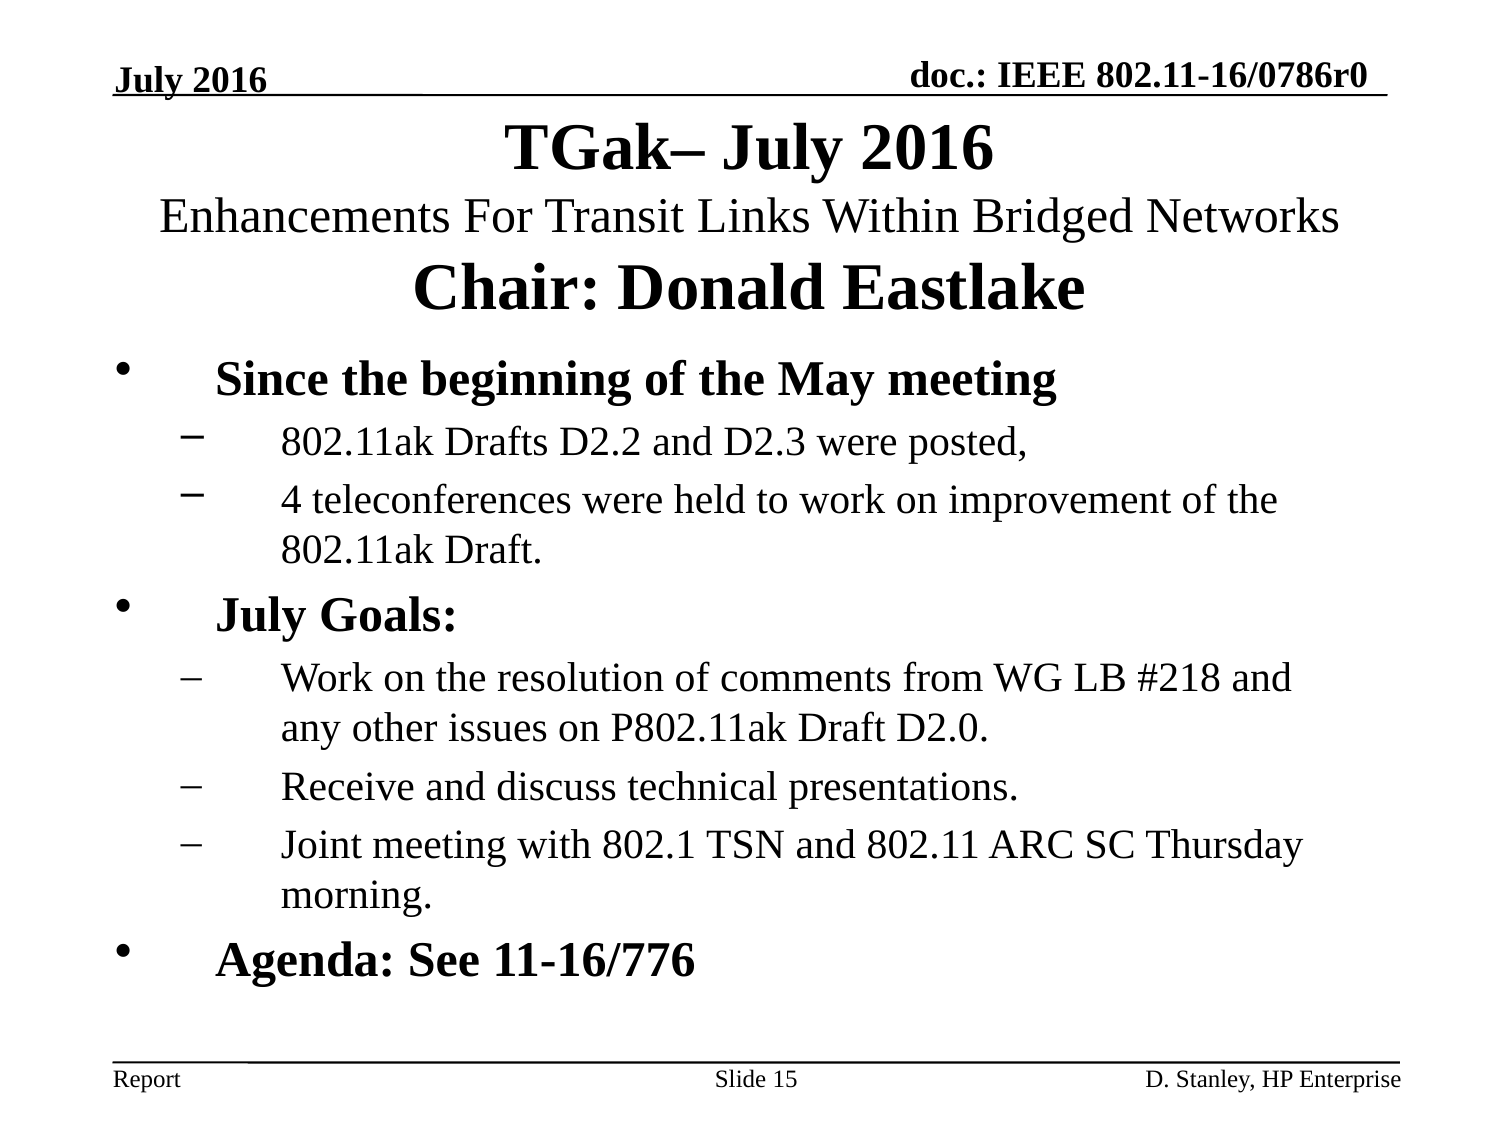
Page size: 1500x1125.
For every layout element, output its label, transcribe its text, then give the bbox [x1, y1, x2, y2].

footer D. Stanley, HP Enterprise [1058, 1062, 1402, 1093]
list Since the beginning of the May meeting 802.11ak Drafts D2.2 and D2.3 were posted, 4 teleconferences were held to work on improvement of the 802.11ak Draft. July Goals: Work on the resolution of comments from WG LB #218 and any other issues on P802.11ak Draft D2.0. Receive and discuss technical presentations. Joint meeting with 802.1 TSN and 802.11 ARC SC Thursday morning. Agenda: See 11-16/776 [99, 337, 1325, 1100]
slide_number Slide 15 [712, 1062, 800, 1093]
title TGak– July 2016 Enhancements For Transit Links Within Bridged Networks Chair: Donald Eastlake [112, 125, 1388, 300]
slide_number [114, 54, 274, 100]
